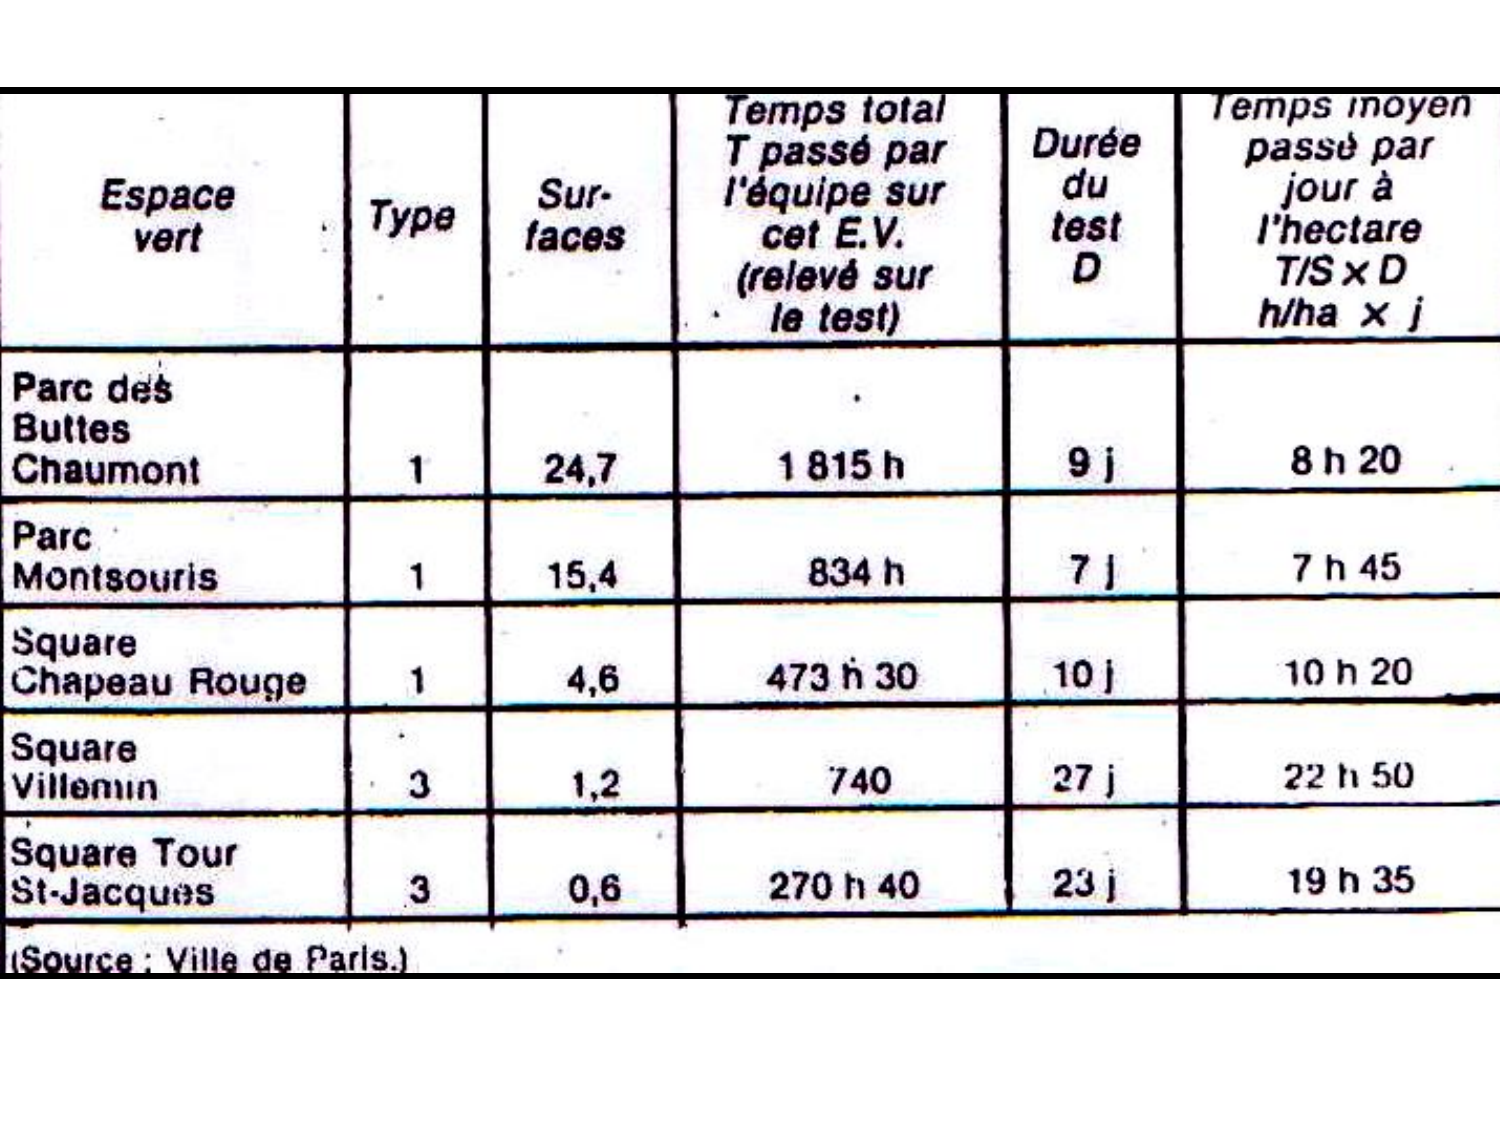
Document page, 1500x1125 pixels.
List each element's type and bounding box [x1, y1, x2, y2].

picture [0, 93, 1500, 973]
